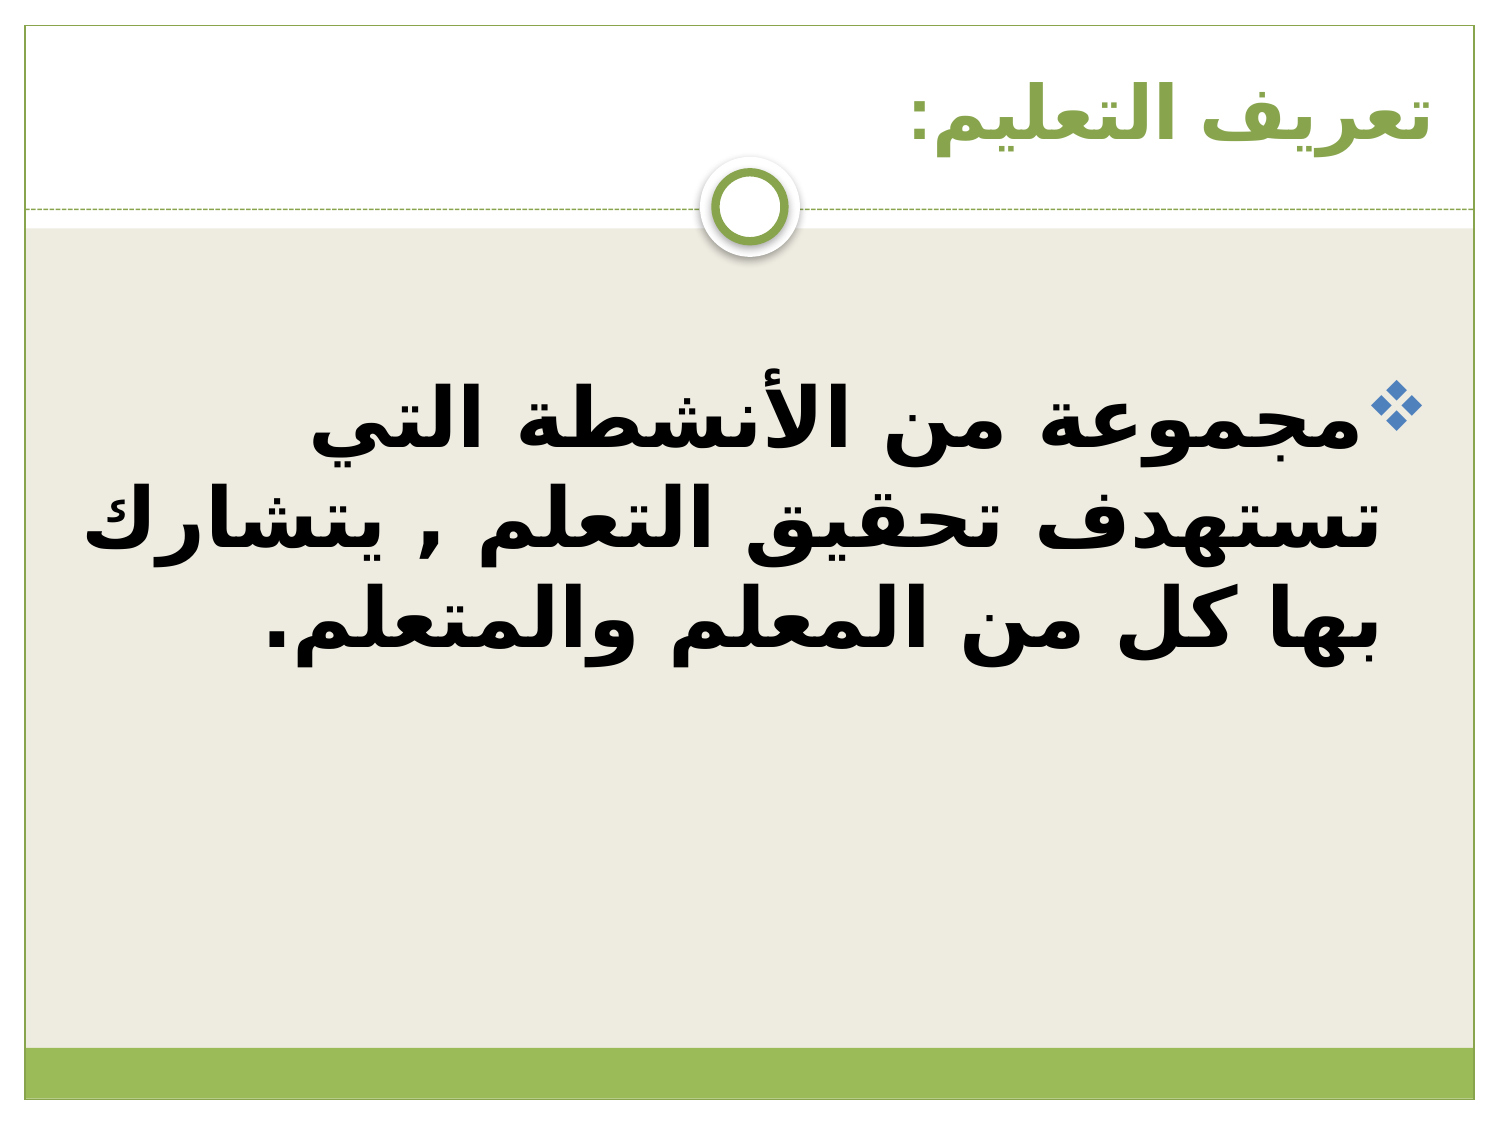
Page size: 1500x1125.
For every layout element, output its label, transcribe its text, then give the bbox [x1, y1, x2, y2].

title تعريف التعليم: [49, 37, 1450, 162]
list مجموعة من الأنشطة التي تستهدف تحقيق التعلم , يتشارك بها كل من المعلم والمتعلم. [49, 250, 1445, 1001]
